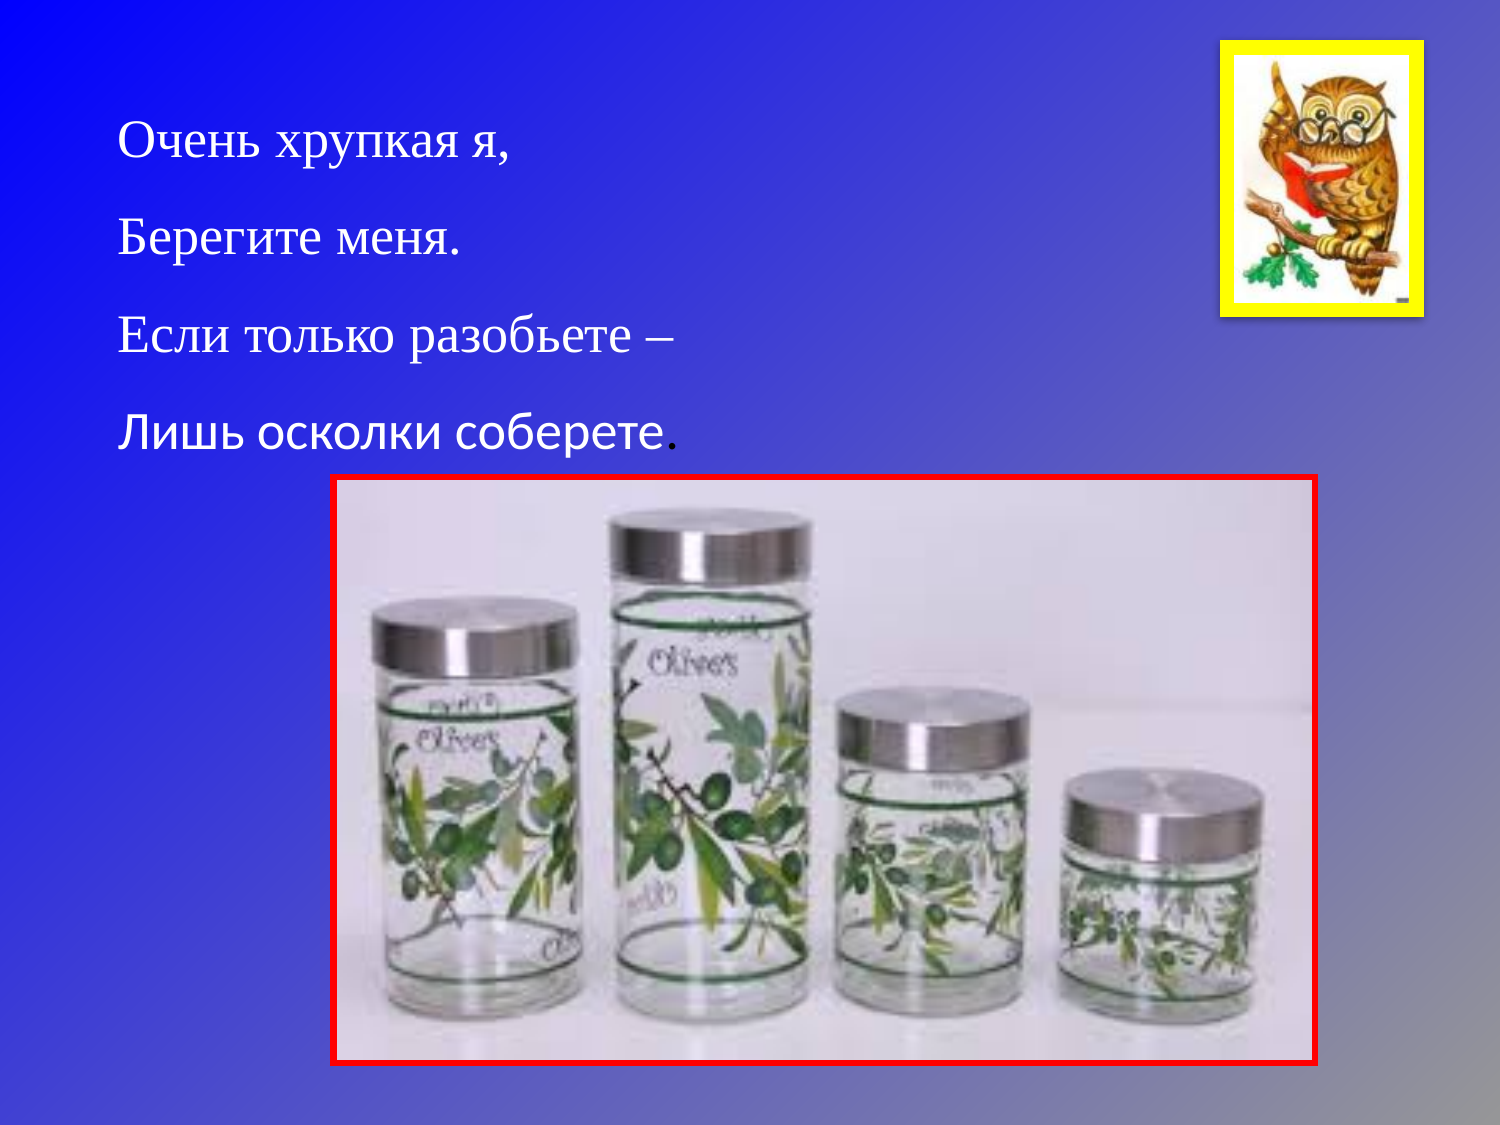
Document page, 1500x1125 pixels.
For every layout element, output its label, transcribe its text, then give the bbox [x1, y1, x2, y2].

picture [336, 479, 1313, 1061]
picture [1234, 54, 1410, 304]
text_box Очень хрупкая я, Берегите меня. Если только разобьете – Лишь осколки соберете. [102, 63, 695, 468]
